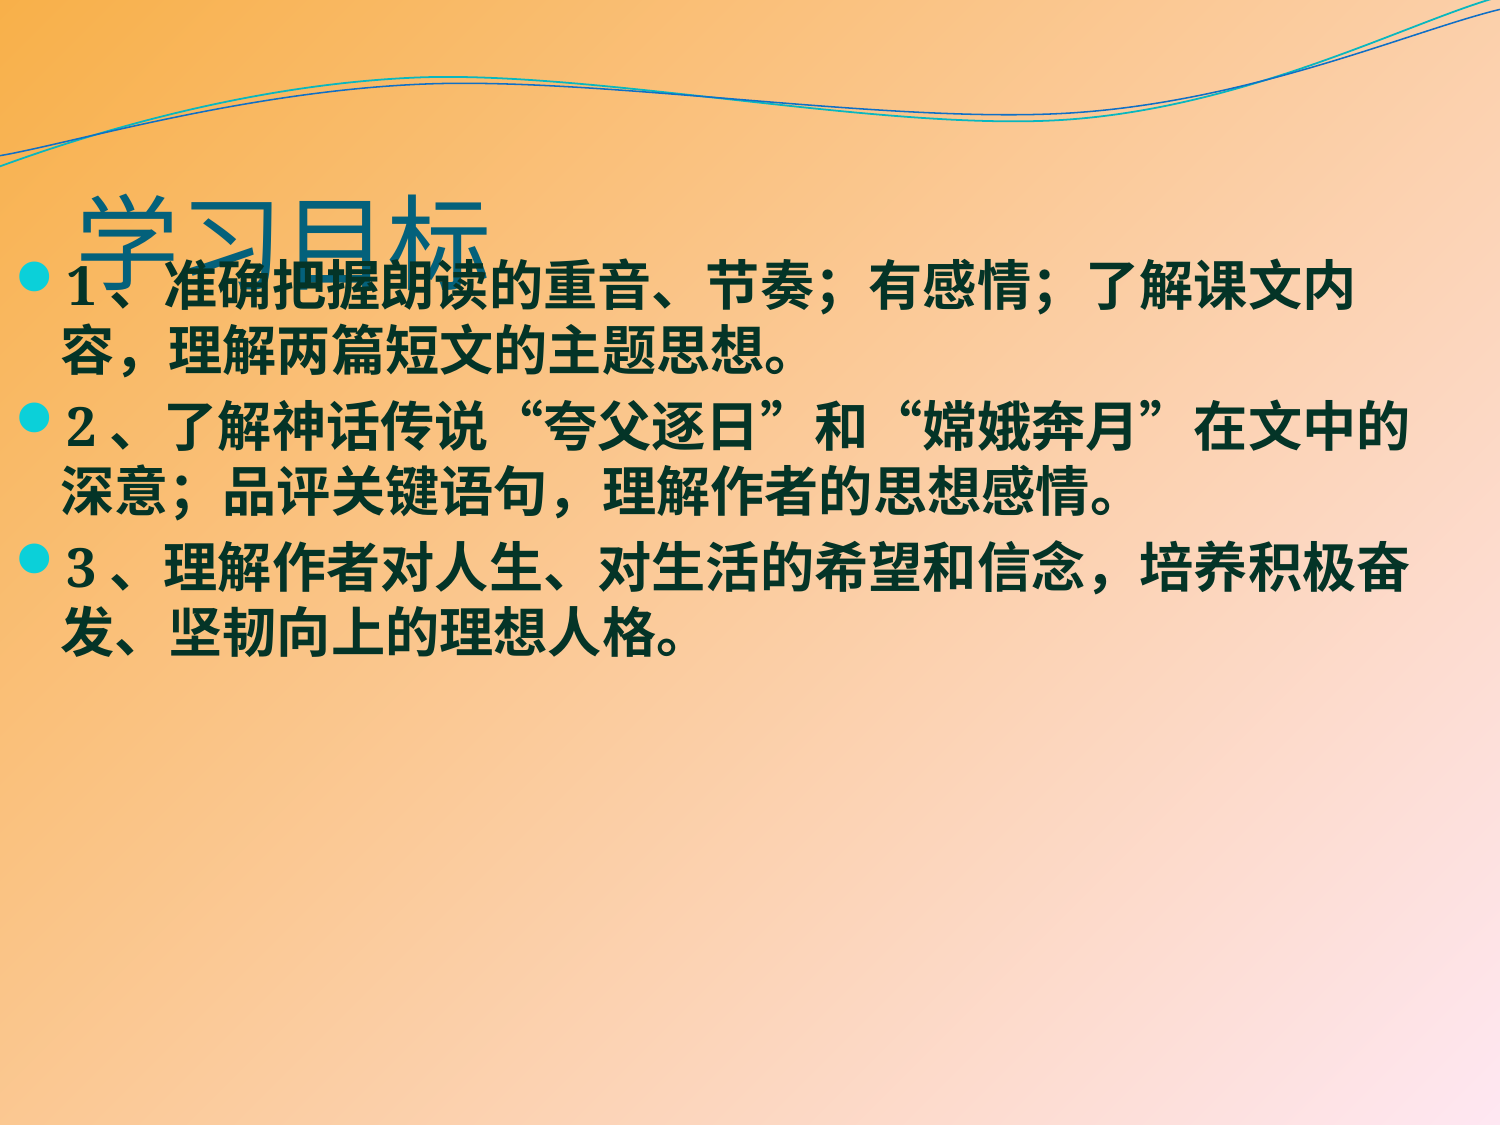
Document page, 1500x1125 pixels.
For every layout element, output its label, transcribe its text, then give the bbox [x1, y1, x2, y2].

list 1、准确把握朗读的重音、节奏；有感情；了解课文内容，理解两篇短文的主题思想。 2、了解神话传说“夸父逐日”和“嫦娥奔月”在文中的深意；品评关键语句，理解作者的思想感情。 3、理解作者对人生、对生活的希望和信念，培养积极奋发、坚韧向上的理想人格。 [0, 243, 1451, 969]
title 学习目标 [75, 115, 1425, 243]
